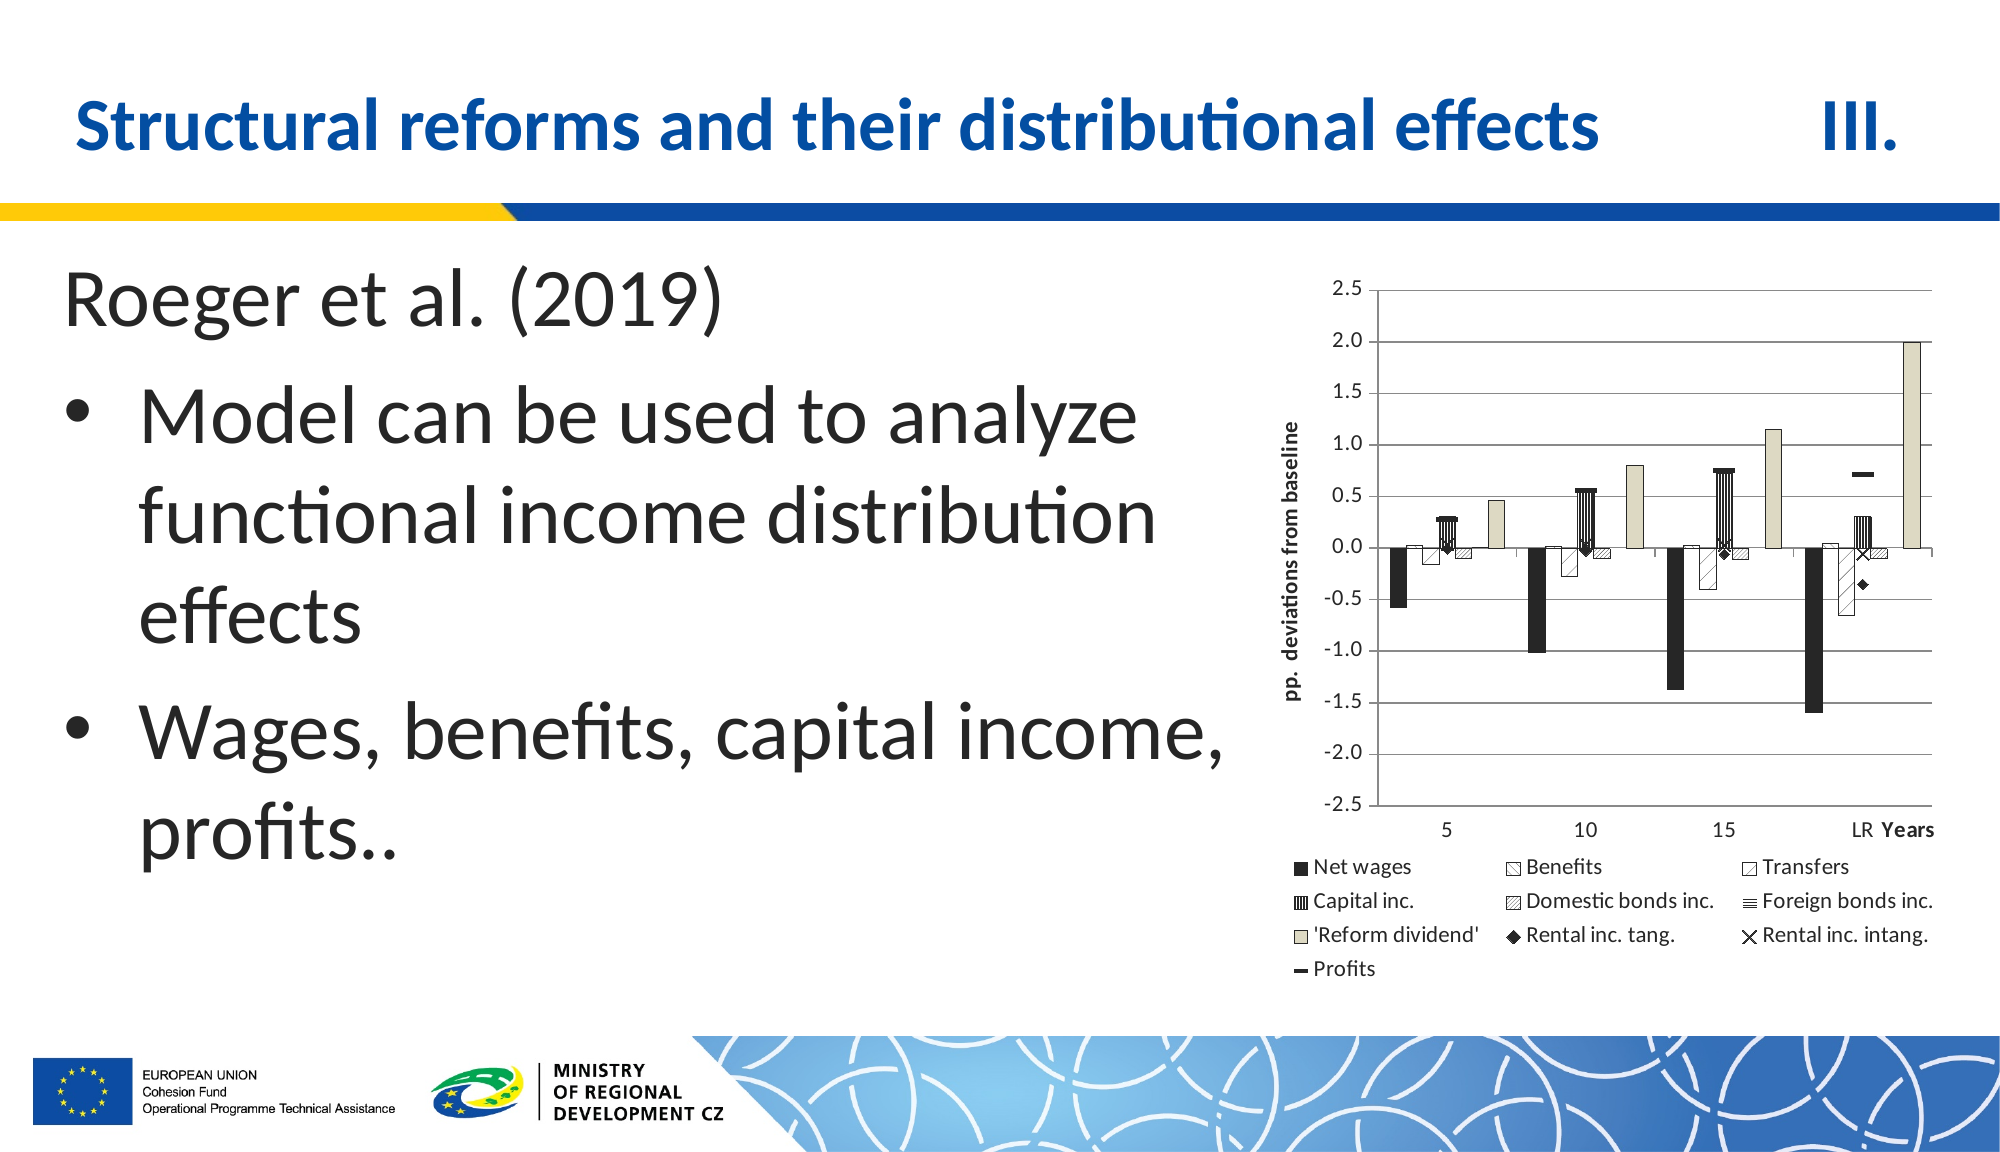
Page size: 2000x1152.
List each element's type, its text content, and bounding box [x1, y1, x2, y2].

title Structural reforms and their distributional effects III. [54, 44, 1933, 197]
picture [0, 203, 2000, 221]
picture [0, 1036, 2000, 1152]
list Roeger et al. (2019) Model can be used to analyze functional income distribution effects Wages, benefits, capital income, profits.. [43, 233, 1272, 994]
chart [1271, 256, 1957, 994]
